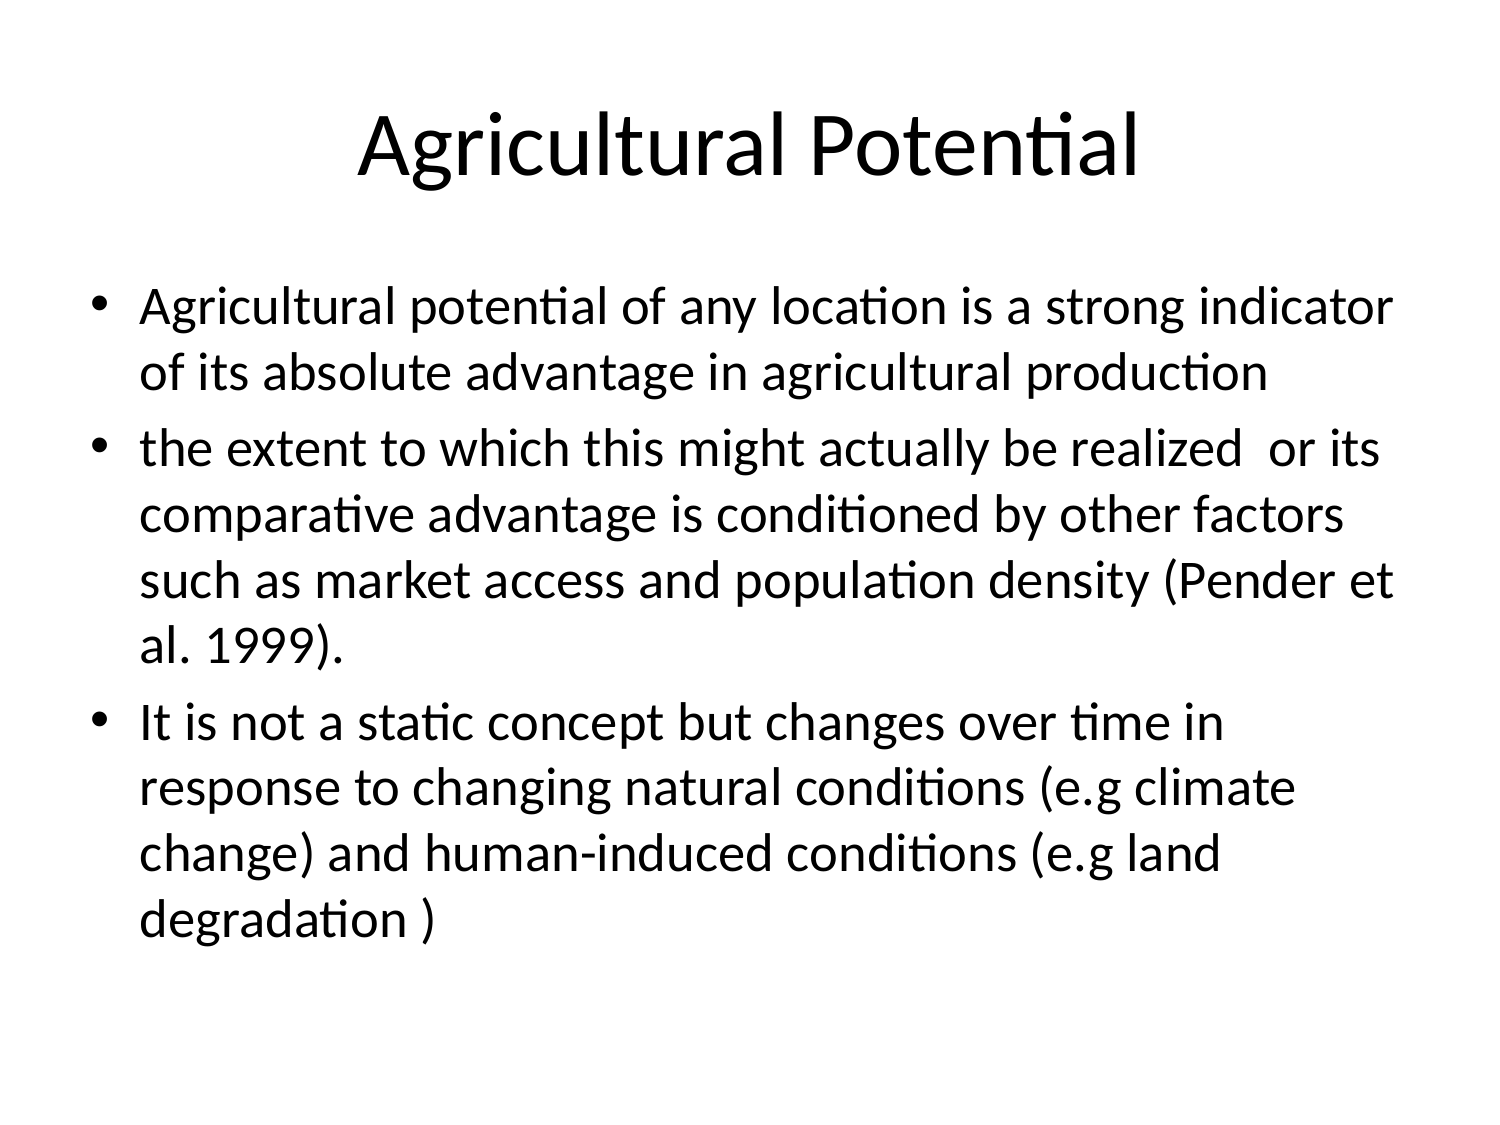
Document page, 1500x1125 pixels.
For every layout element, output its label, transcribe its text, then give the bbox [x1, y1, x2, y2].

list Agricultural potential of any location is a strong indicator of its absolute advantage in agricultural production the extent to which this might actually be realized or its comparative advantage is conditioned by other factors such as market access and population density (Pender et al. 1999). It is not a static concept but changes over time in response to changing natural conditions (e.g climate change) and human-induced conditions (e.g land degradation ) [75, 262, 1425, 1005]
title Agricultural Potential [75, 45, 1425, 233]
